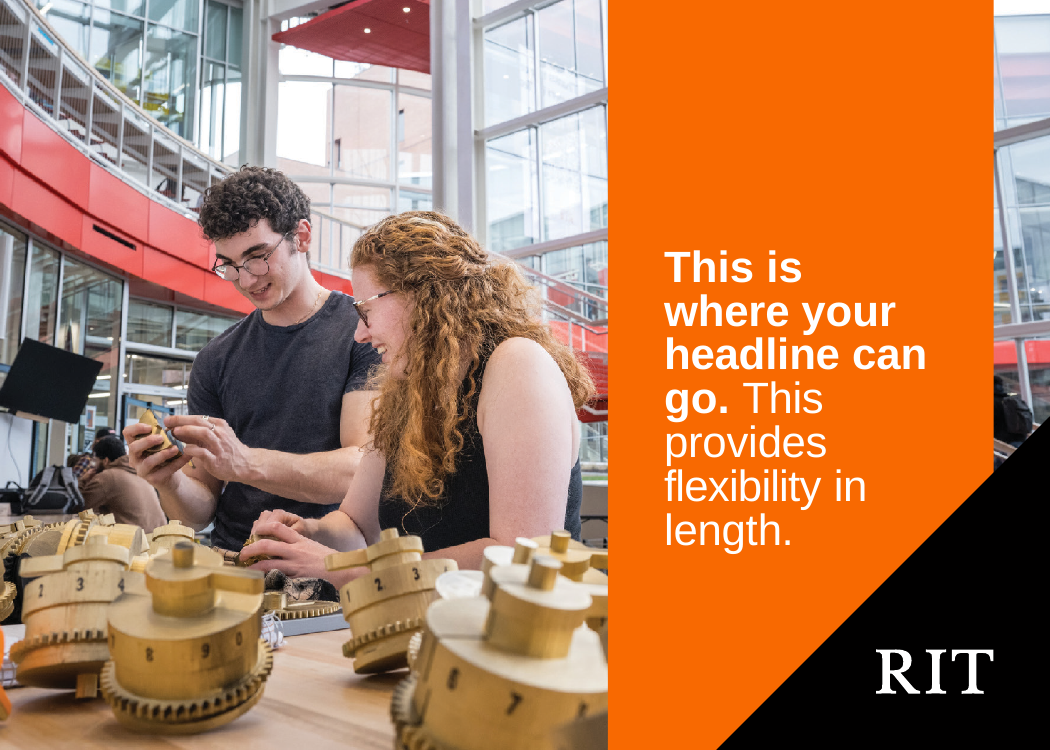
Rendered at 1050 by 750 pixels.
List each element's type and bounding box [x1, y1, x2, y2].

text_box [0, 0, 1050, 750]
text_box [875, 649, 994, 694]
